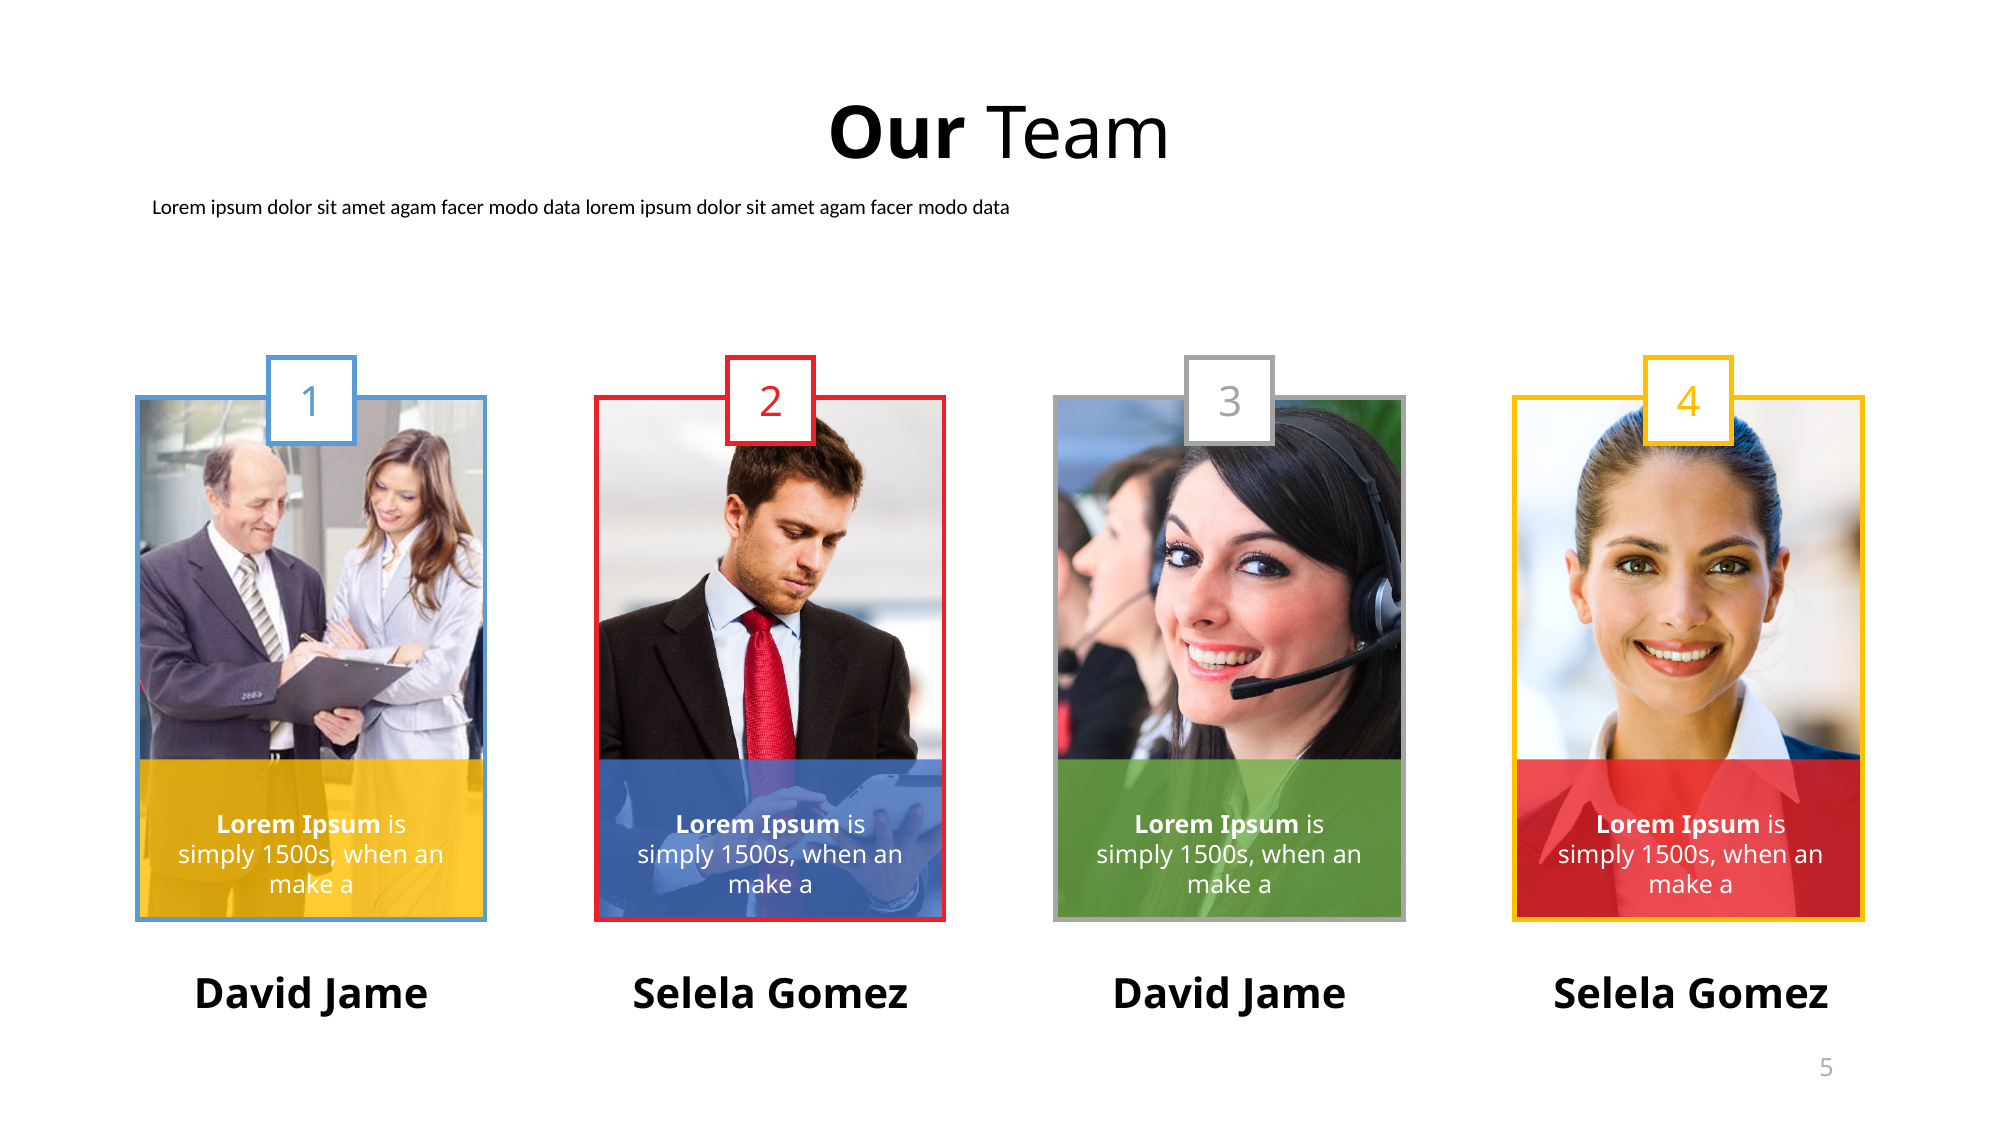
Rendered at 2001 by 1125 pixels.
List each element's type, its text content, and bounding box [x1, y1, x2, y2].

text_box Selela Gomez [1538, 967, 1845, 1025]
subtitle Lorem ipsum dolor sit amet agam facer modo data lorem ipsum dolor sit amet agam facer modo data [137, 186, 1863, 227]
title Our Team [137, 78, 1863, 186]
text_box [137, 357, 1863, 920]
slide_number 5 [1790, 1042, 1863, 1094]
text_box Selela Gomez [617, 967, 924, 1025]
text_box David Jame [158, 967, 465, 1025]
text_box David Jame [1076, 967, 1383, 1025]
